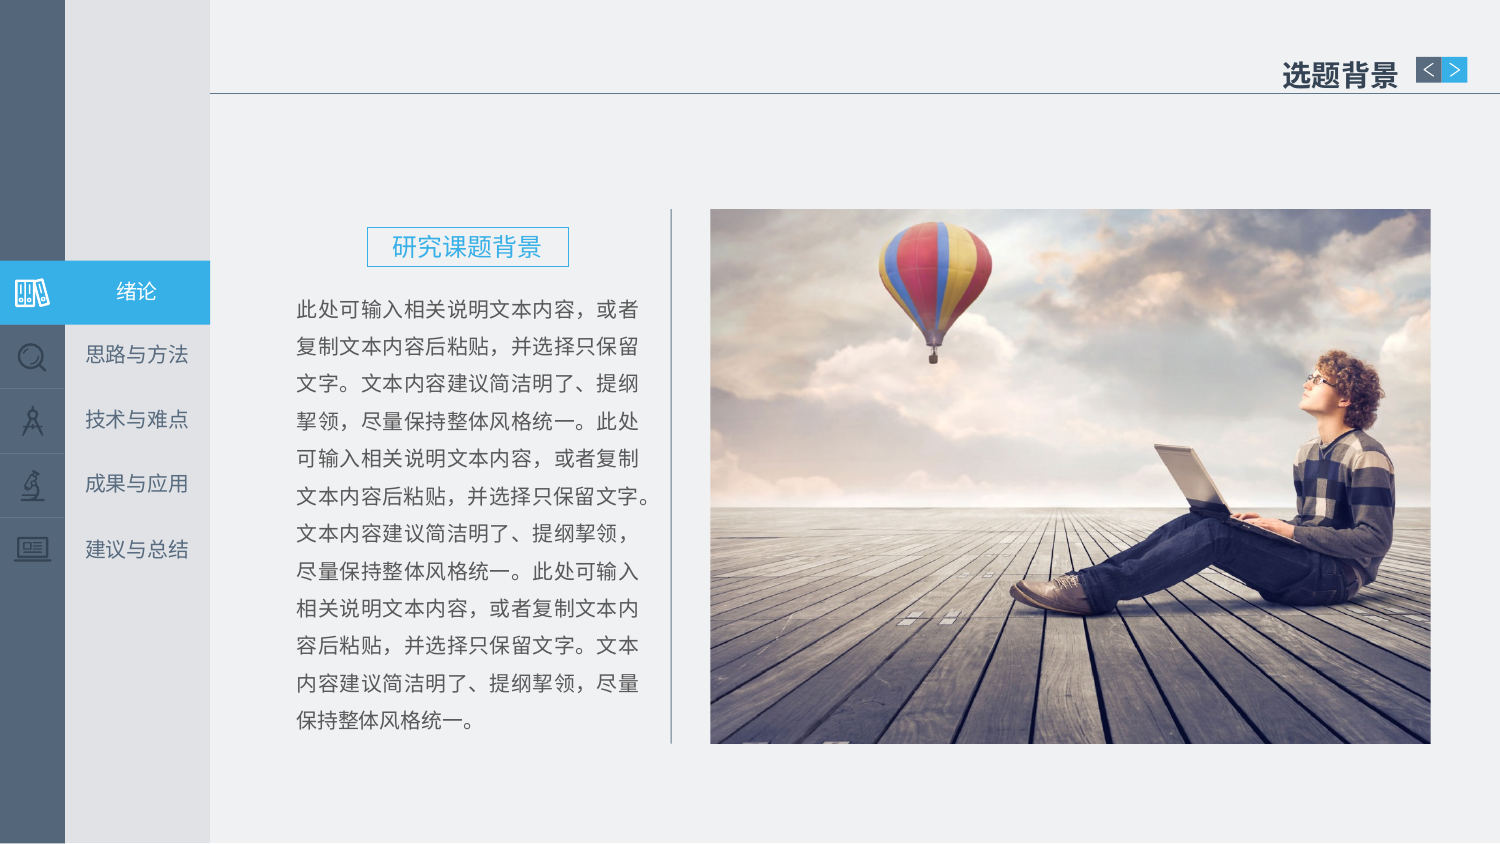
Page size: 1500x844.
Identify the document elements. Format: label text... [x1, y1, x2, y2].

text_box 绪论 [101, 271, 173, 311]
text_box 思路与方法 [70, 334, 204, 374]
text_box 此处可输入相关说明文本内容，或者复制文本内容后粘贴，并选择只保留文字。文本内容建议简洁明了、提纲挈领，尽量保持整体风格统一。此处可输入相关说明文本内容，或者复制文本内容后粘贴，并选择只保留文字。文本内容建议简洁明了、提纲挈领，尽量保持整体风格统一。此处可输入相关说明文本内容，或者复制文本内容后粘贴，并选择只保留文字。文本内容建议简洁明了、提纲挈领，尽量保持整体风格统一。 [296, 283, 640, 734]
text_box 研究课题背景 [367, 227, 569, 267]
text_box [22, 405, 44, 437]
text_box 建议与总结 [70, 529, 204, 569]
text_box [13, 536, 52, 562]
text_box [20, 470, 46, 502]
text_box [1415, 56, 1440, 83]
text_box 选题背景 [962, 40, 1400, 93]
text_box 成果与应用 [70, 463, 204, 503]
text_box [1441, 56, 1468, 83]
text_box [0, 259, 212, 327]
text_box [15, 278, 50, 308]
text_box 技术与难点 [70, 399, 204, 439]
text_box [17, 343, 47, 372]
text_box [710, 209, 1431, 744]
